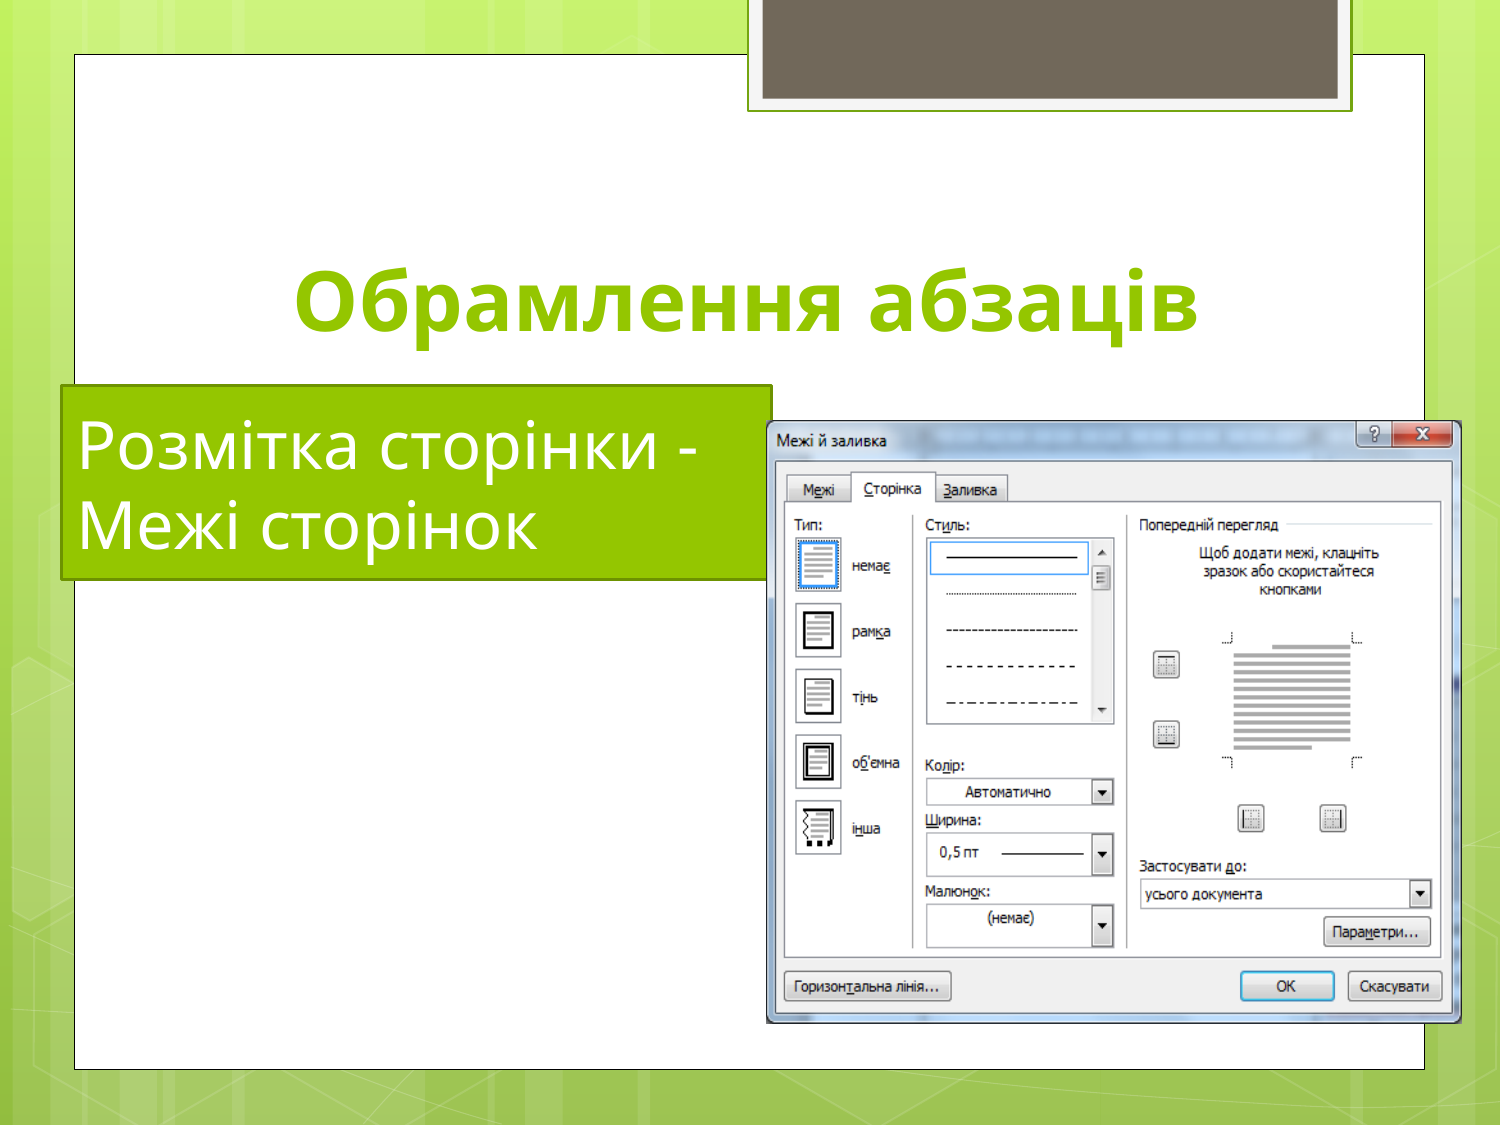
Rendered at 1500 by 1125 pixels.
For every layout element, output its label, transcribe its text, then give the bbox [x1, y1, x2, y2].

picture [766, 420, 1462, 1024]
title Обрамлення абзаців [171, 168, 1324, 357]
list Розмітка сторінки - Межі сторінок [60, 384, 773, 581]
